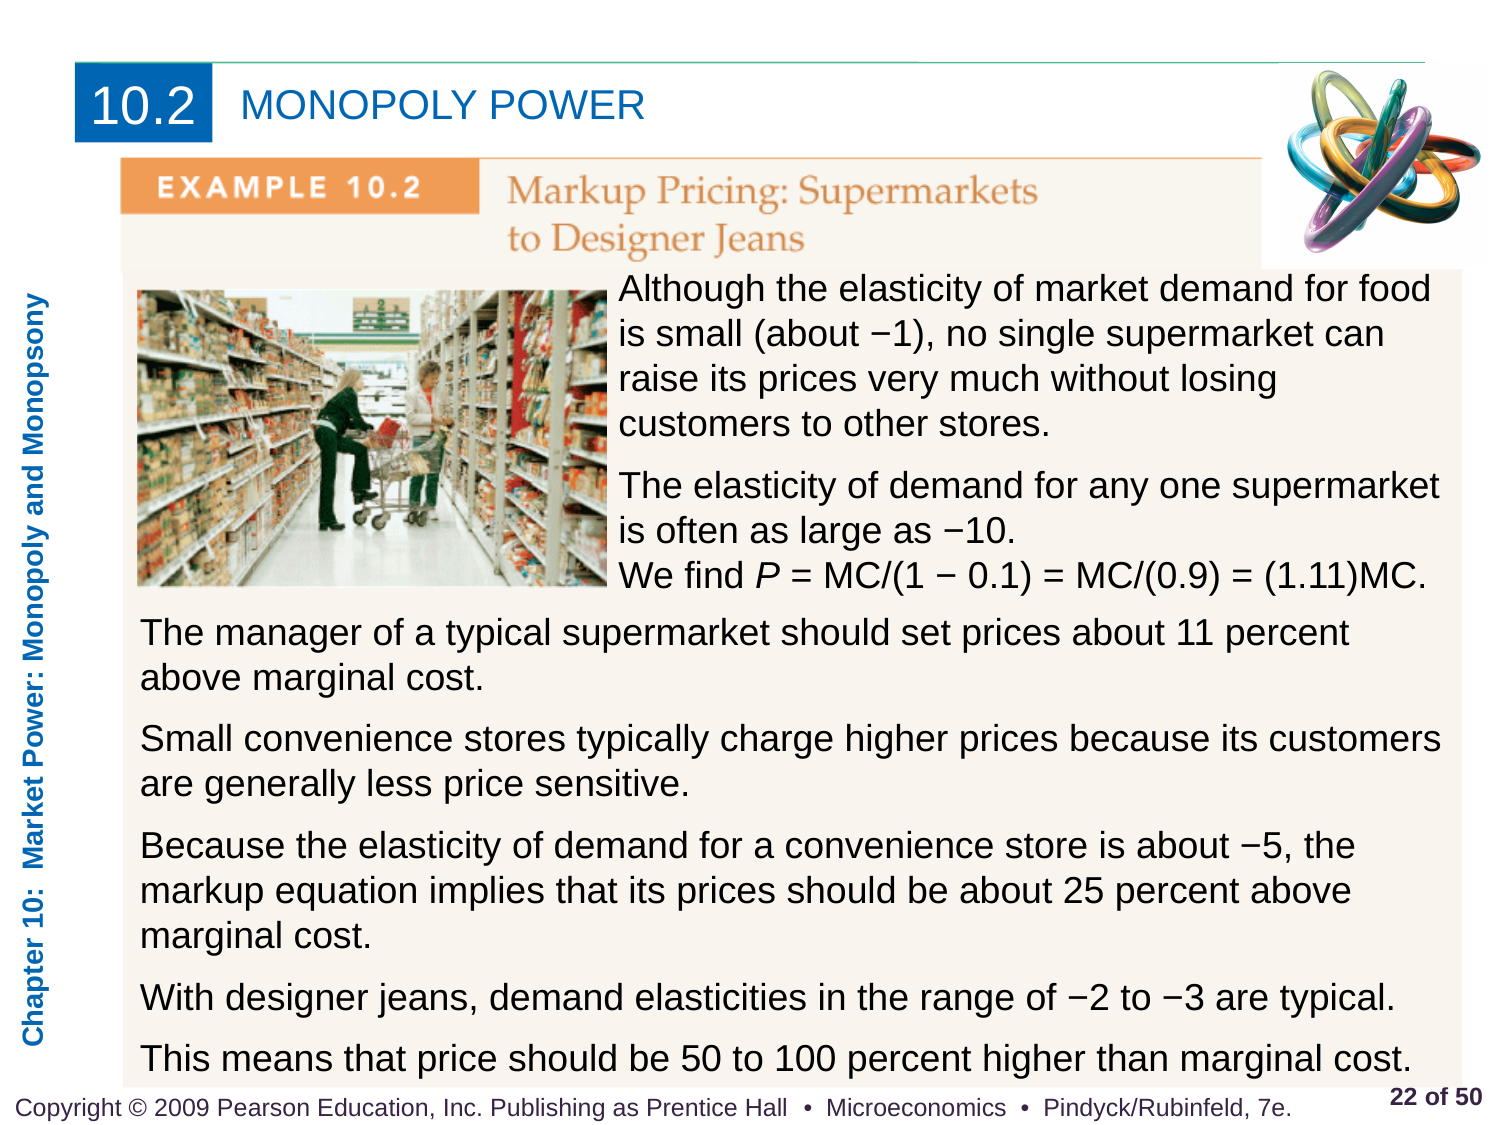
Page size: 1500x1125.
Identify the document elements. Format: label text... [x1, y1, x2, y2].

picture [120, 156, 1263, 273]
text_box Although the elasticity of market demand for food is small (about −1), no single supermarket can raise its prices very much without losing customers to other stores. The elasticity of demand for any one supermarket is often as large as −10. We find P = MC/(1 − 0.1) = MC/(0.9) = (1.11)MC. [124, 256, 1463, 600]
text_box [74, 62, 1279, 143]
picture [137, 288, 607, 588]
picture [1278, 63, 1488, 263]
text_box The manager of a typical supermarket should set prices about 11 percent above marginal cost. Small convenience stores typically charge higher prices because its customers are generally less price sensitive. Because the elasticity of demand for a convenience store is about −5, the markup equation implies that its prices should be about 25 percent above marginal cost. With designer jeans, demand elasticities in the range of −2 to −3 are typical. This means that price should be 50 to 100 percent higher than marginal cost. [124, 600, 1463, 1087]
